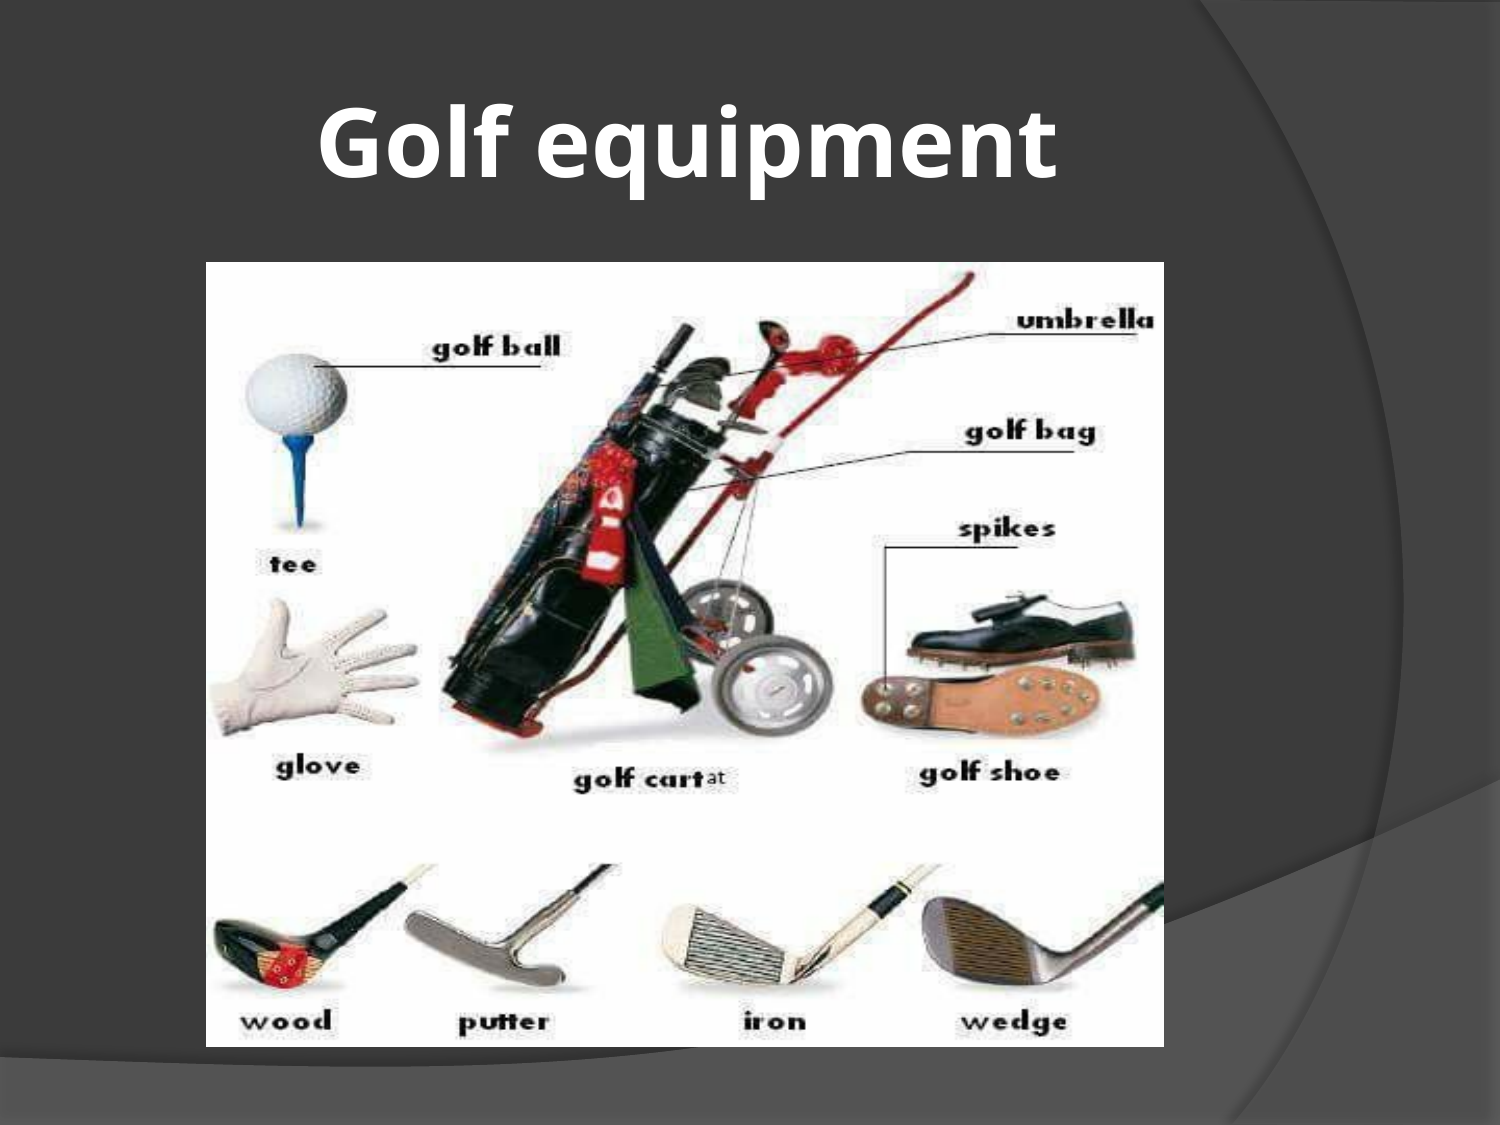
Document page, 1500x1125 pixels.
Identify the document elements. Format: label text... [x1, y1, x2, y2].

title Golf equipment [75, 45, 1300, 233]
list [206, 262, 1164, 1048]
